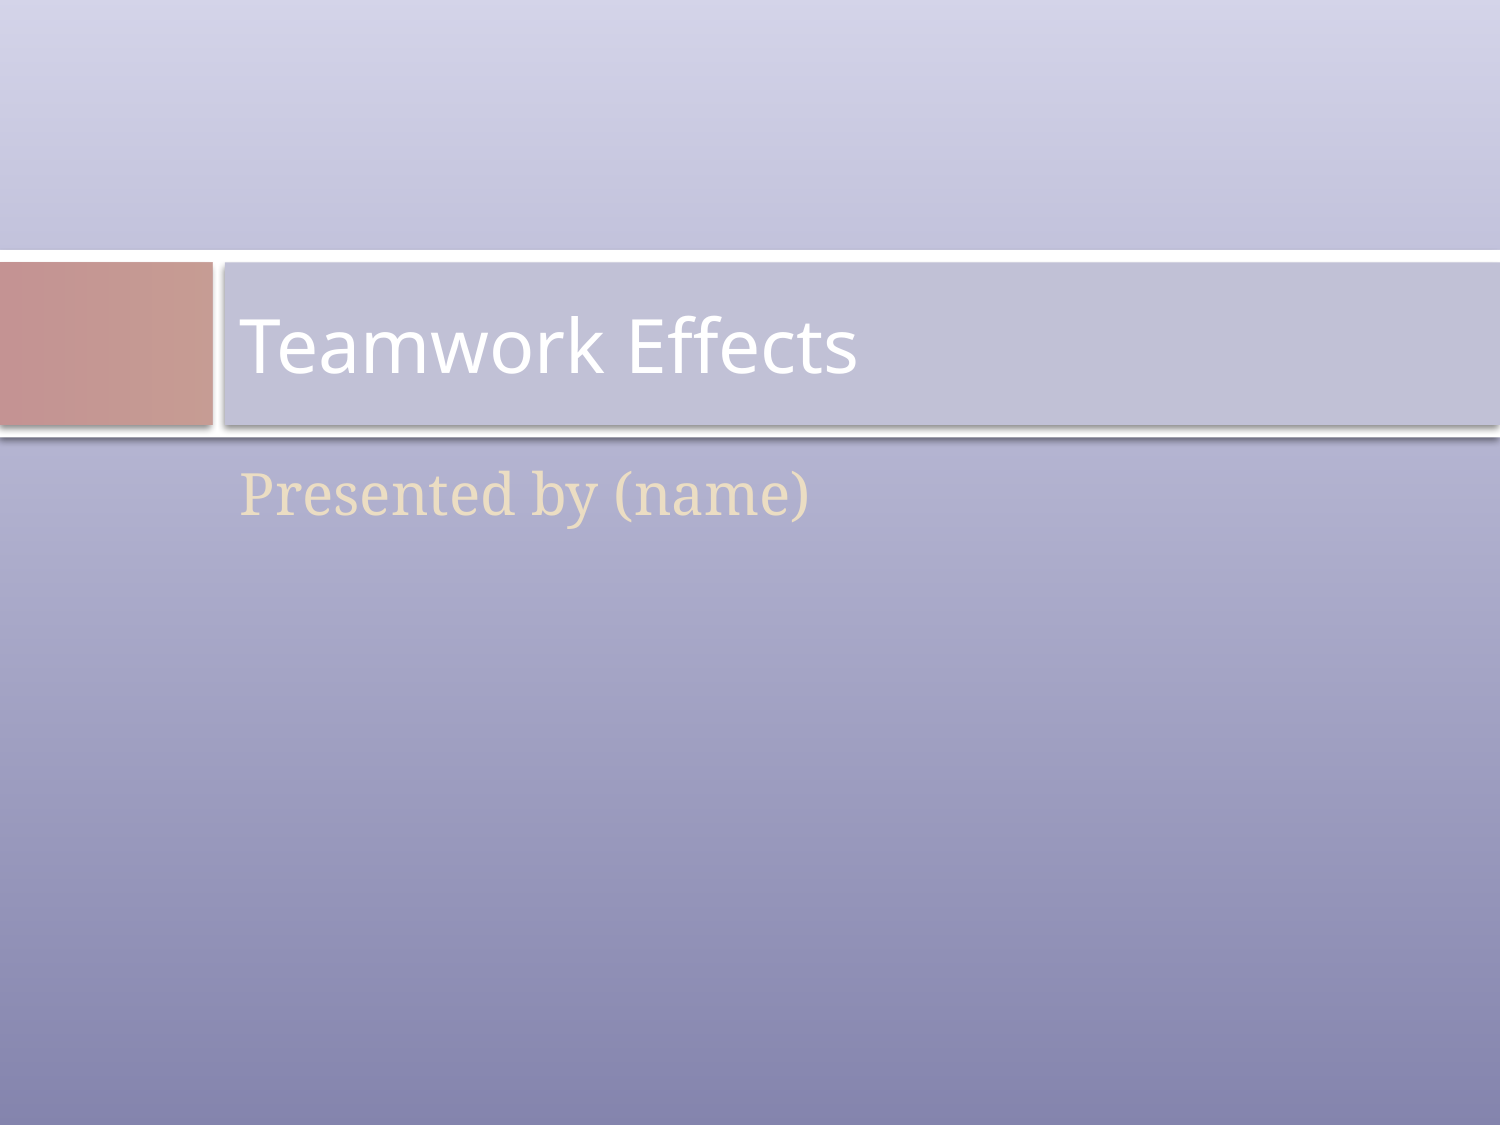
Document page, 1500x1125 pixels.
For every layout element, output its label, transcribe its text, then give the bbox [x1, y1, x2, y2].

list Presented by (name) [225, 450, 1394, 725]
title Teamwork Effects [225, 262, 1475, 425]
text_box [0, 261, 214, 426]
